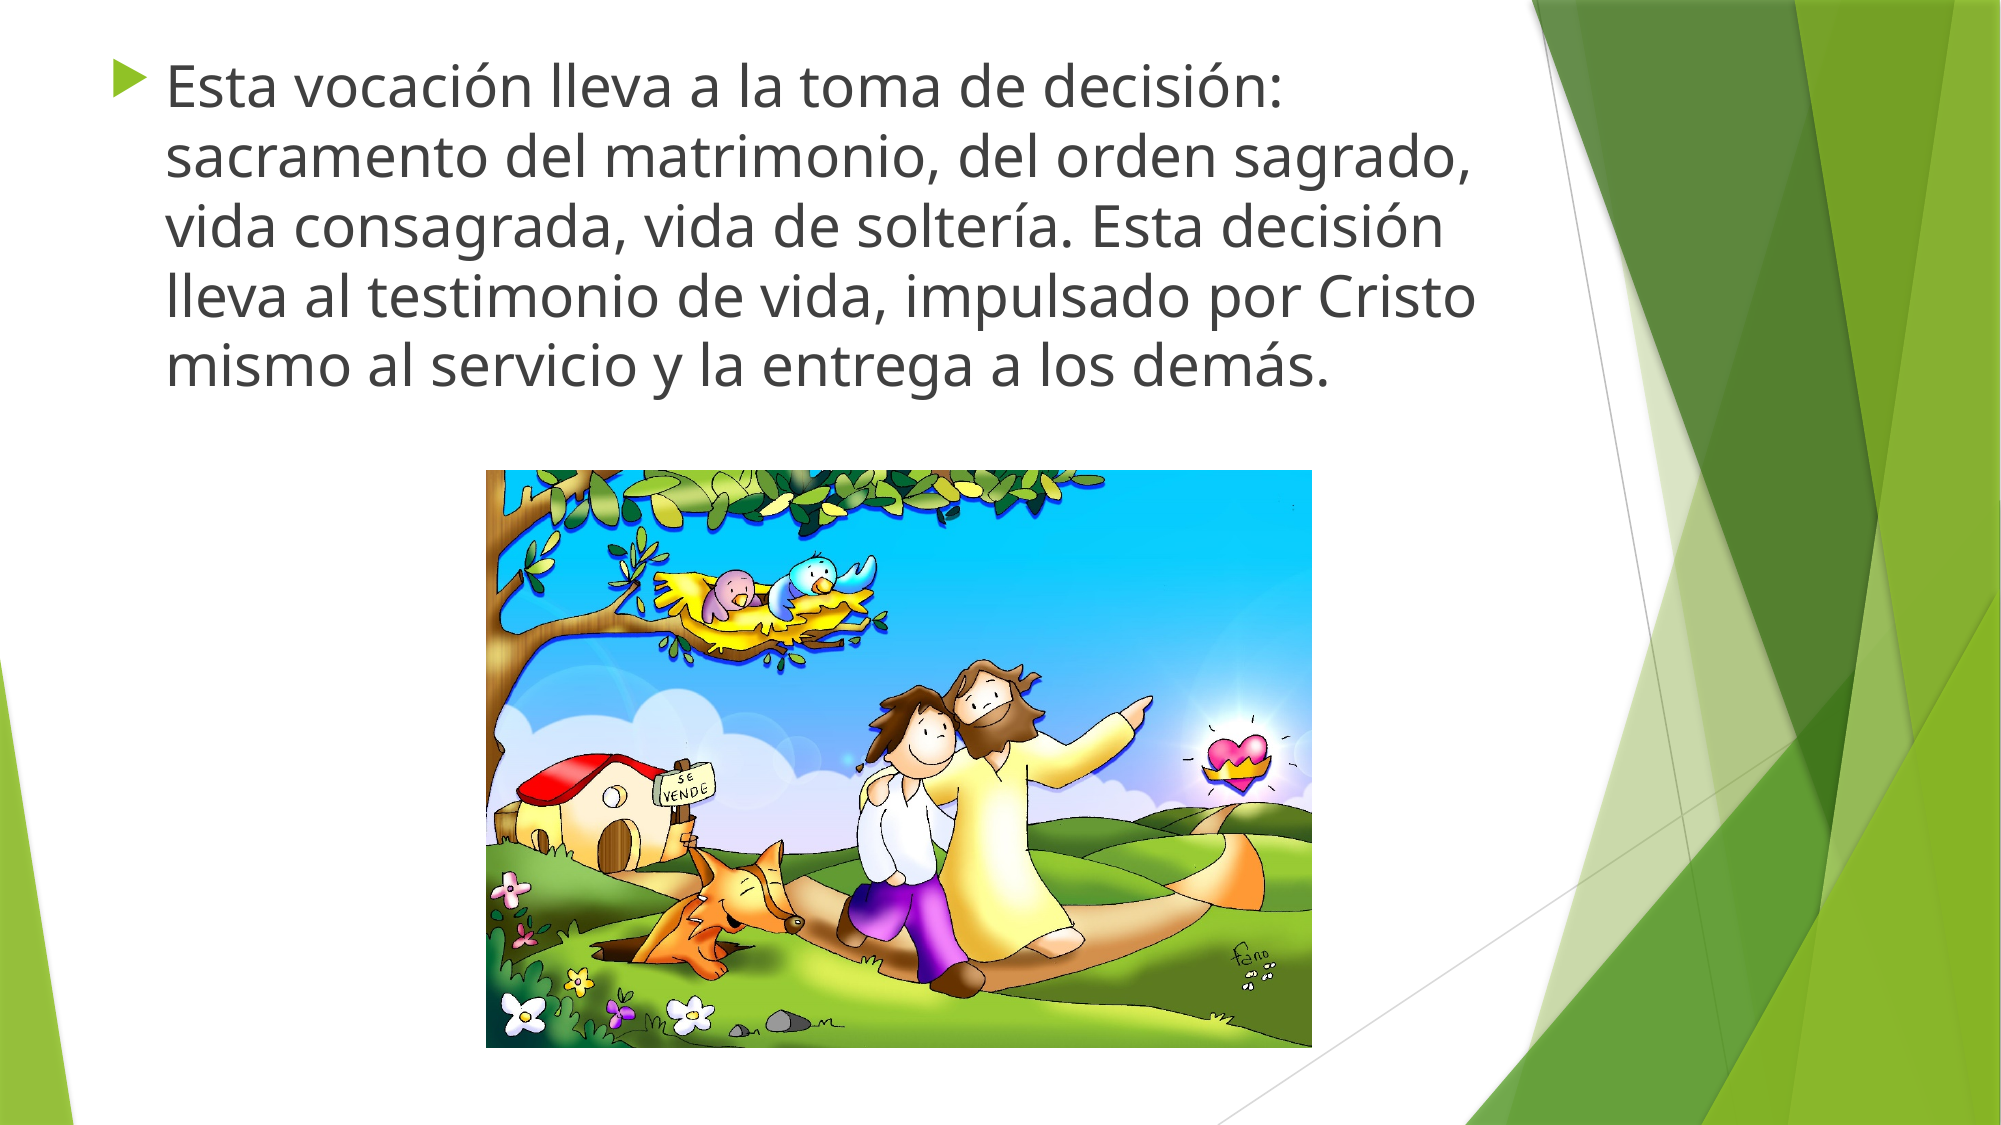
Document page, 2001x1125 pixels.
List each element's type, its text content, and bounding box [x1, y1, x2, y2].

list Esta vocación lleva a la toma de decisión: sacramento del matrimonio, del orden sagrado, vida consagrada, vida de soltería. Esta decisión lleva al testimonio de vida, impulsado por Cristo mismo al servicio y la entrega a los demás. [94, 41, 1505, 679]
picture [485, 470, 1312, 1048]
